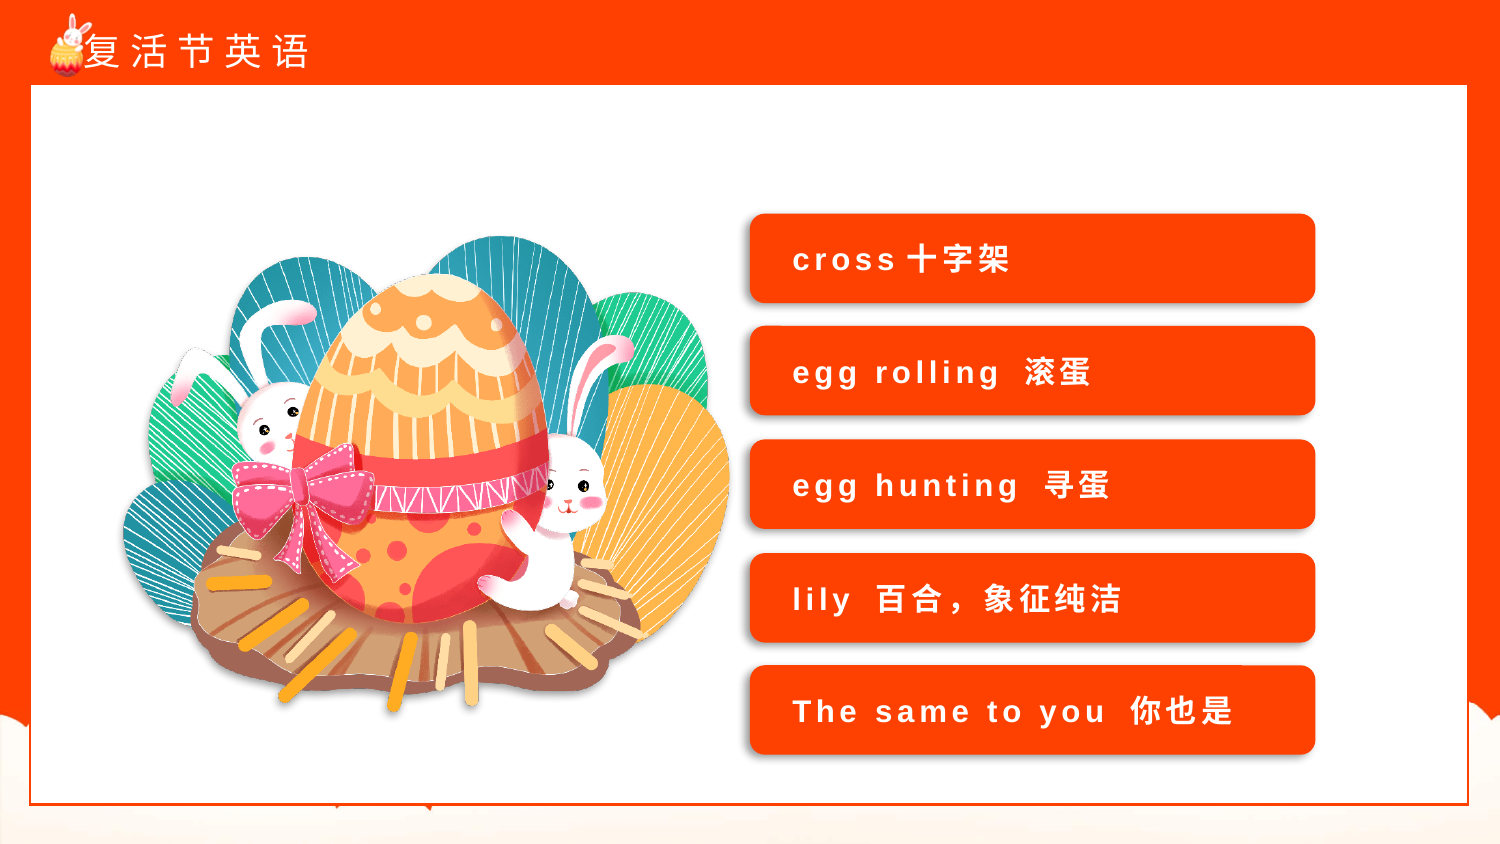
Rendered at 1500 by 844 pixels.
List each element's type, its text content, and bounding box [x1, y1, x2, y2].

text_box lily 百合，象征纯洁 [748, 552, 1317, 644]
picture [0, 0, 1500, 844]
text_box egg rolling 滚蛋 [748, 324, 1317, 417]
text_box cross十字架 [748, 212, 1317, 305]
text_box The same to you 你也是 [748, 664, 1317, 756]
text_box egg hunting 寻蛋 [748, 438, 1317, 530]
